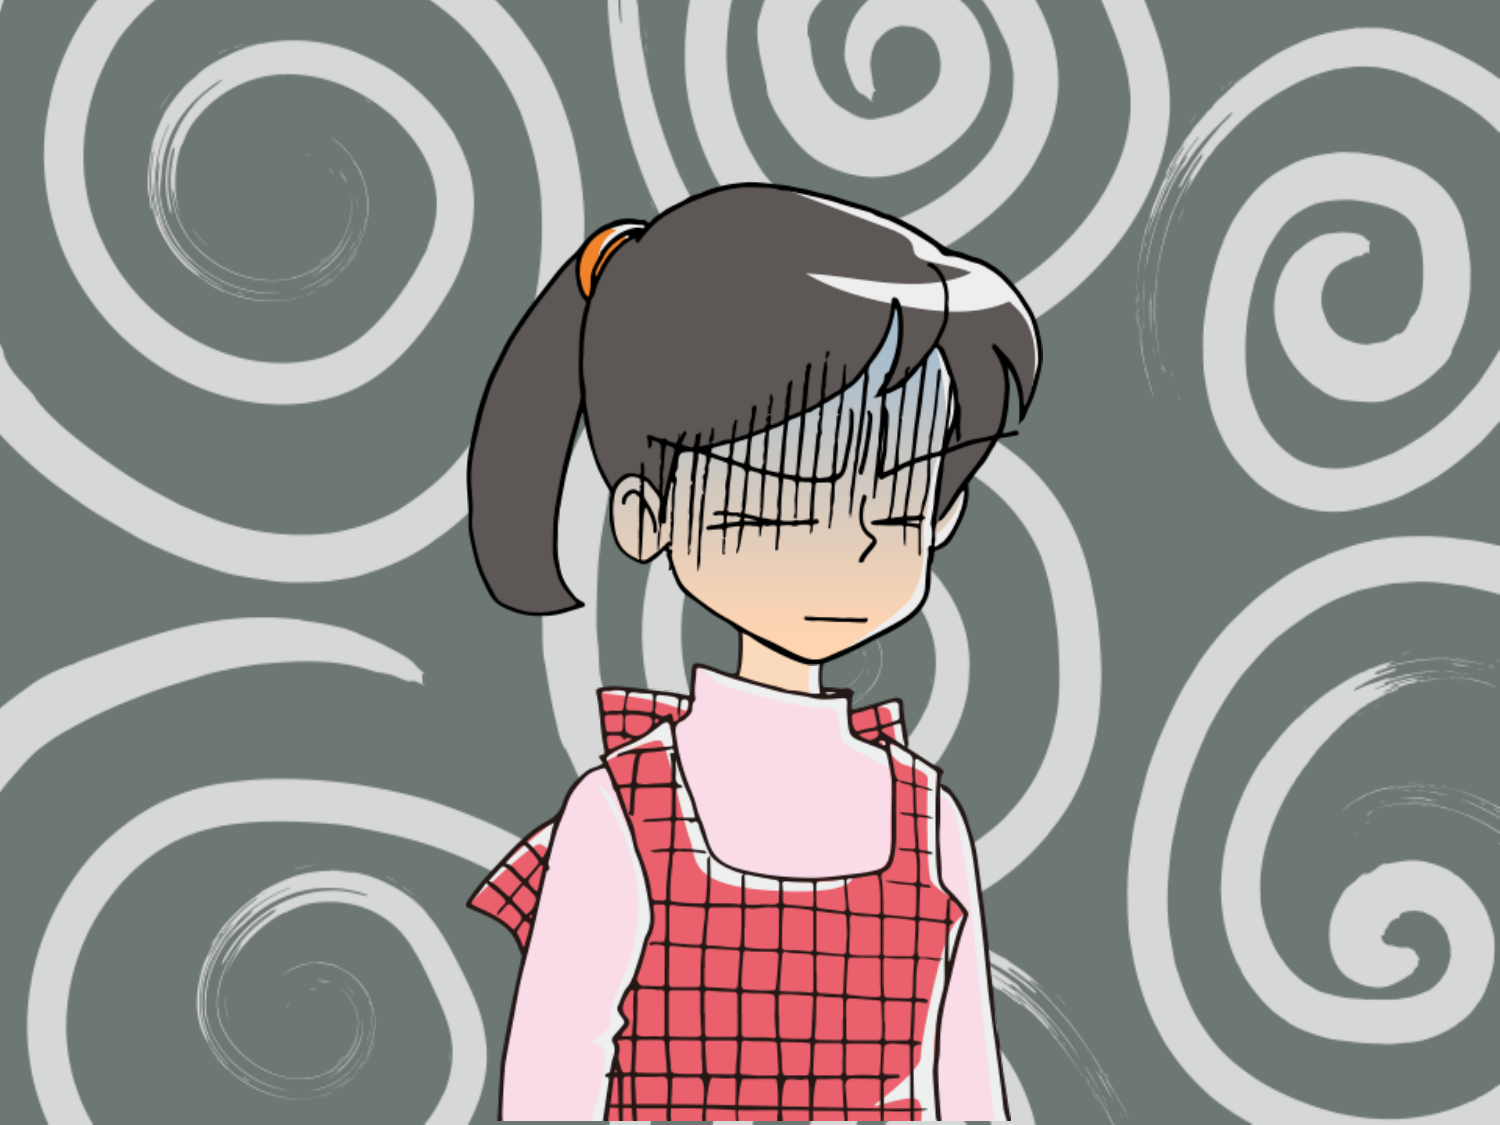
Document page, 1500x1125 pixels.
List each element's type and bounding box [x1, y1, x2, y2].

picture [0, 0, 1500, 1125]
text_box [466, 180, 1044, 1121]
